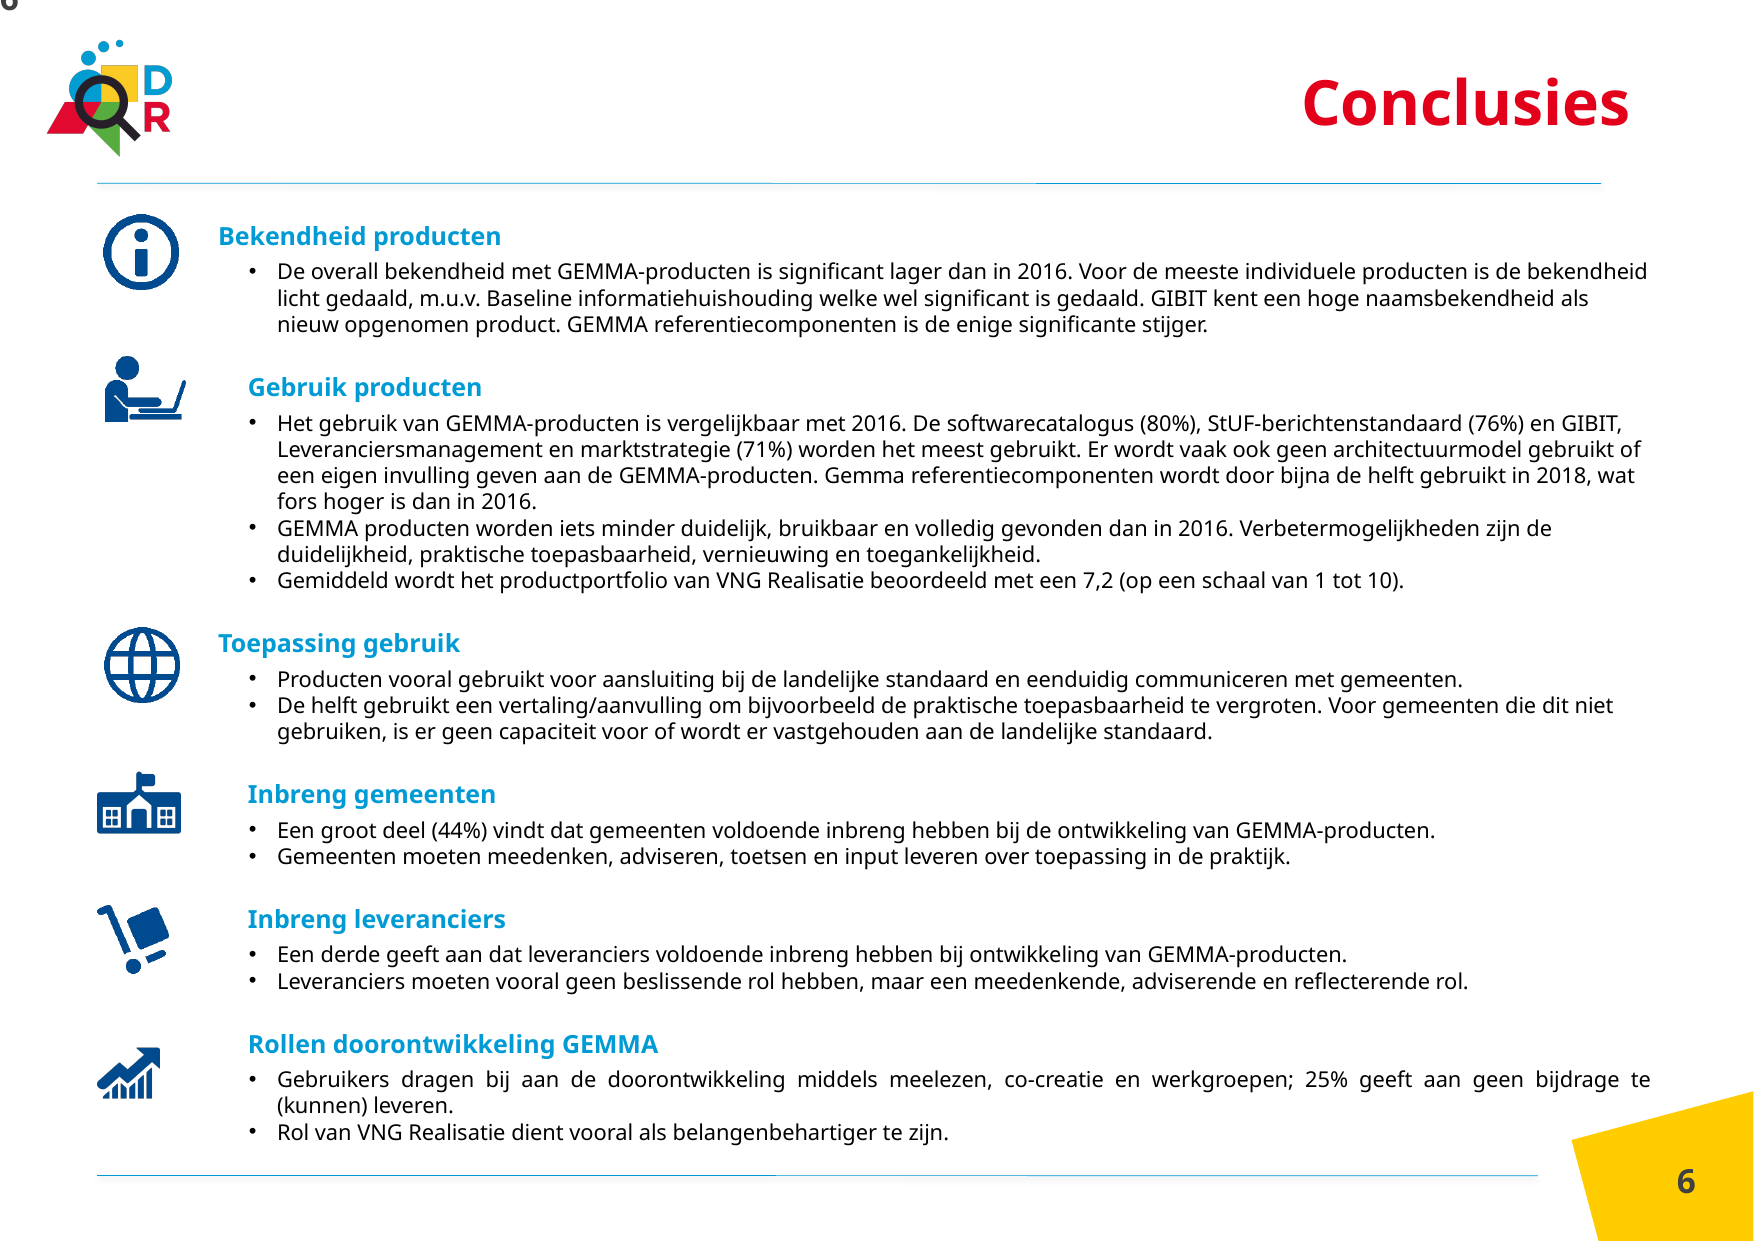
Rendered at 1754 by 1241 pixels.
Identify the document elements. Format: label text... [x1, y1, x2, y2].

picture [104, 627, 180, 704]
picture [96, 760, 182, 845]
picture [102, 213, 179, 290]
picture [96, 1045, 160, 1101]
picture [96, 903, 169, 976]
picture [105, 348, 186, 429]
text_box Conclusies [387, 63, 1631, 139]
text_box Bekendheid producten De overall bekendheid met GEMMA-producten is significant lager dan in 2016. Voor de meeste individuele producten is de bekendheid licht gedaald, m.u.v. Baseline informatiehuishouding welke wel significant is gedaald. GIBIT kent een hoge naamsbekendheid als nieuw opgenomen product. GEMMA referentiecomponenten is de enige significante stijger. Gebruik producten Het gebruik van GEMMA-producten is vergelijkbaar met 2016. De softwarecatalogus (80%), StUF-berichtenstandaard (76%) en GIBIT, Leveranciersmanagement en marktstrategie (71%) worden het meest gebruikt. Er wordt vaak ook geen architectuurmodel gebruikt of een eigen invulling geven aan de GEMMA-producten. Gemma referentiecomponenten wordt door bijna de helft gebruikt in 2018, wat fors hoger is dan in 2016. GEMMA producten worden iets minder duidelijk, bruikbaar en volledig gevonden dan in 2016. Verbetermogelijkheden zijn de duidelijkheid, praktische toepasbaarheid, vernieuwing en toegankelijkheid. Gemiddeld wordt het productportfolio van VNG Realisatie beoordeeld met een 7,2 (op een schaal van 1 tot 10). Toepassing gebruik Producten vooral gebruikt voor aansluiting bij de landelijke standaard en eenduidig communiceren met gemeenten. De helft gebruikt een vertaling/aanvulling om bijvoorbeeld de praktische toepasbaarheid te vergroten. Voor gemeenten die dit niet gebruiken, is er geen capaciteit voor of wordt er vastgehouden aan de landelijke standaard. Inbreng gemeenten Een groot deel (44%) vindt dat gemeenten voldoende inbreng hebben bij de ontwikkeling van GEMMA-producten. Gemeenten moeten meedenken, adviseren, toetsen en input leveren over toepassing in de praktijk. Inbreng leveranciers Een derde geeft aan dat leveranciers voldoende inbreng hebben bij ontwikkeling van GEMMA-producten. Leveranciers moeten vooral geen beslissende rol hebben, maar een meedenkende, adviserende en reflecterende rol. Rollen doorontwikkeling GEMMA Gebruikers dragen bij aan de doorontwikkeling middels meelezen, co-creatie en werkgroepen; 25% geeft aan geen bijdrage te (kunnen) leveren. Rol van VNG Realisatie dient vooral als belangenbehartiger te zijn. [203, 213, 1669, 1152]
picture [45, 38, 175, 160]
slide_number 6 [1625, 1149, 1716, 1217]
